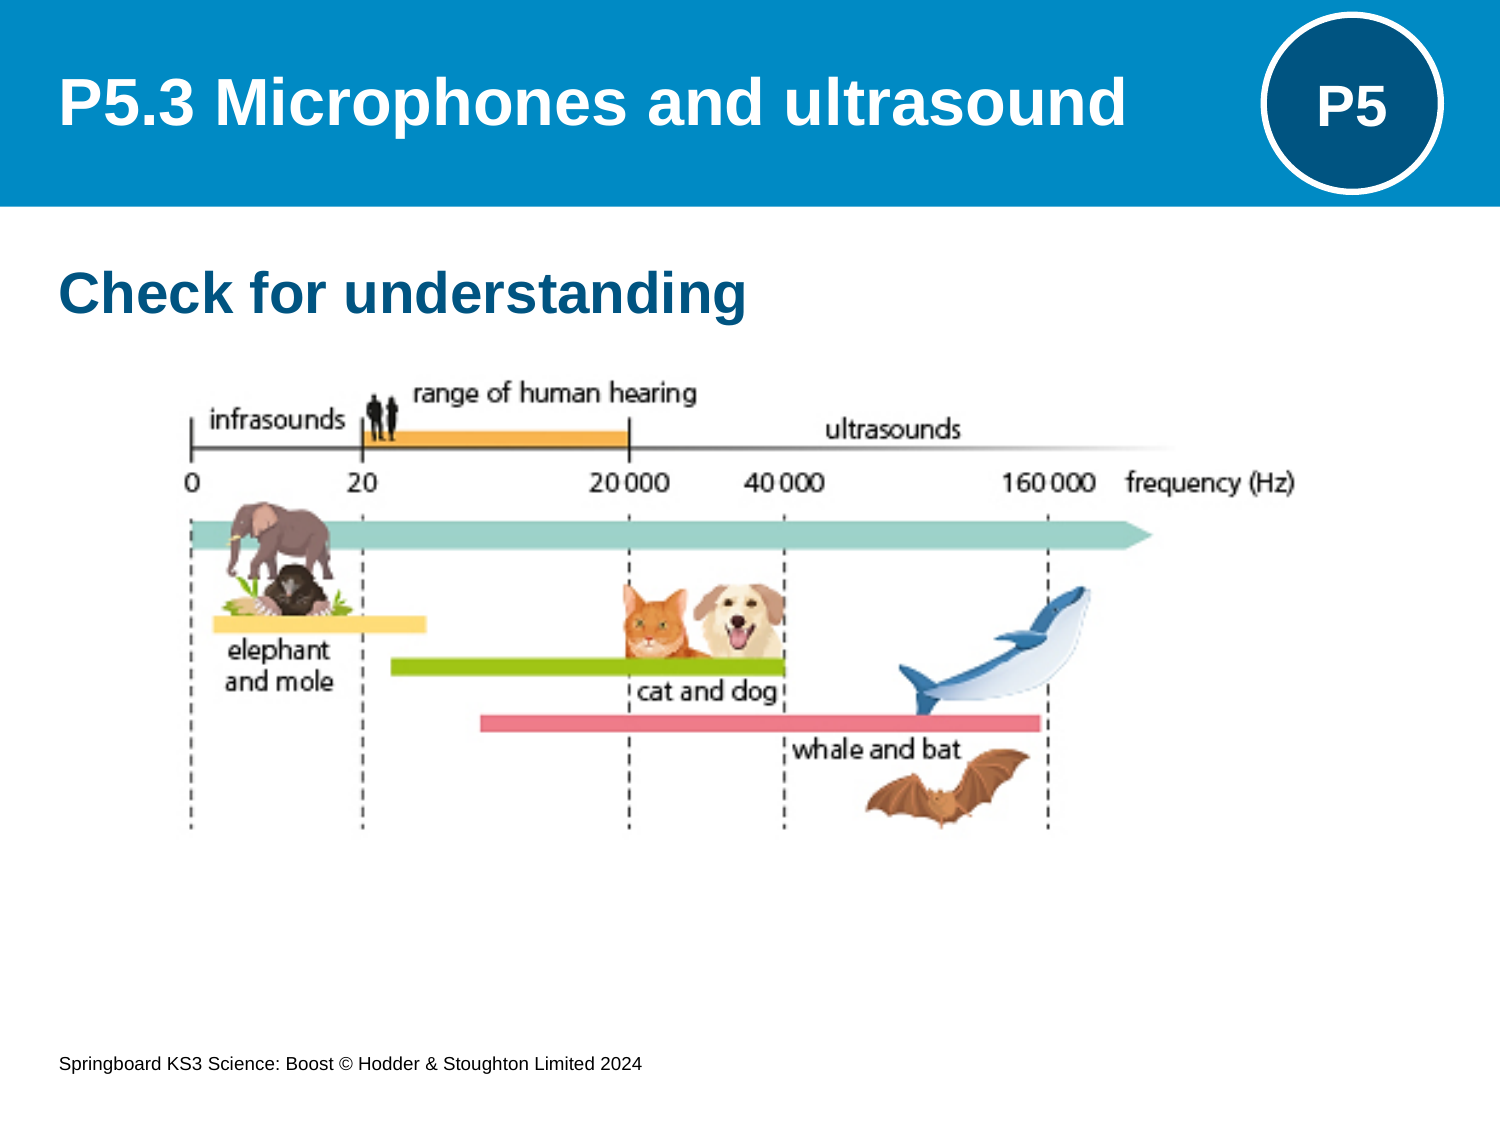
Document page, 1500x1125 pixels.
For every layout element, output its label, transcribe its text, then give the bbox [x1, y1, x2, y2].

picture [1283, 162, 1293, 172]
text_box Check for understanding [58, 247, 1441, 455]
title P5.3 Microphones and ultrasound [59, 0, 1240, 207]
text_box P5 [1262, 13, 1442, 193]
picture [176, 374, 1315, 842]
footer Springboard KS3 Science: Boost © Hodder & Stoughton Limited 2024 [59, 1033, 680, 1094]
picture [1411, 34, 1421, 44]
